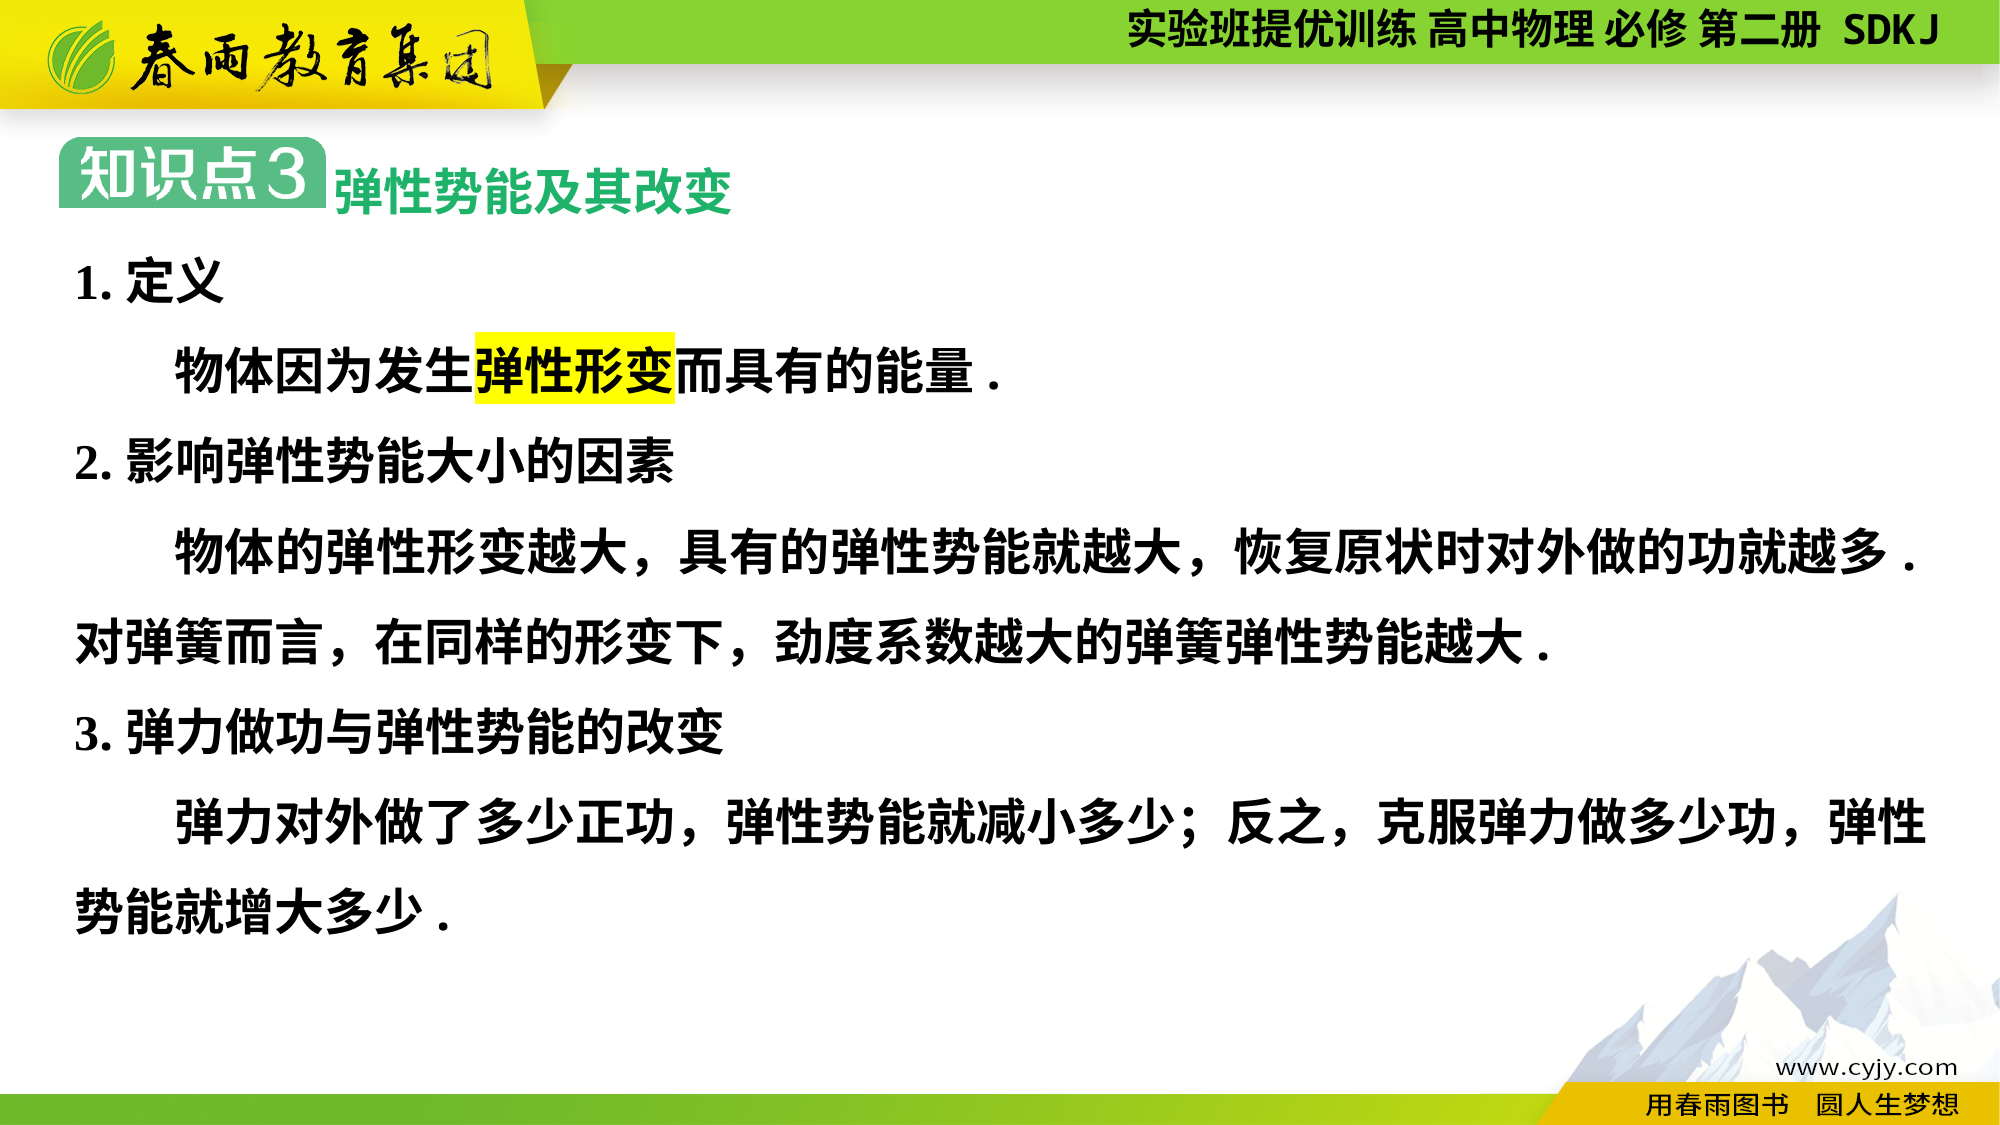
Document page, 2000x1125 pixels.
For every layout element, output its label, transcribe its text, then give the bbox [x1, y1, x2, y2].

picture [0, 0, 2000, 1125]
list 弹性势能及其改变 1.定义 物体因为发生弹性形变而具有的能量. 2.影响弹性势能大小的因素 物体的弹性形变越大，具有的弹性势能就越大，恢复原状时对外做的功就越多.对弹簧而言，在同样的形变下，劲度系数越大的弹簧弹性势能越大. 3.弹力做功与弹性势能的改变 弹力对外做了多少正功，弹性势能就减小多少；反之，克服弹力做多少功，弹性势能就增大多少. [59, 122, 1944, 944]
